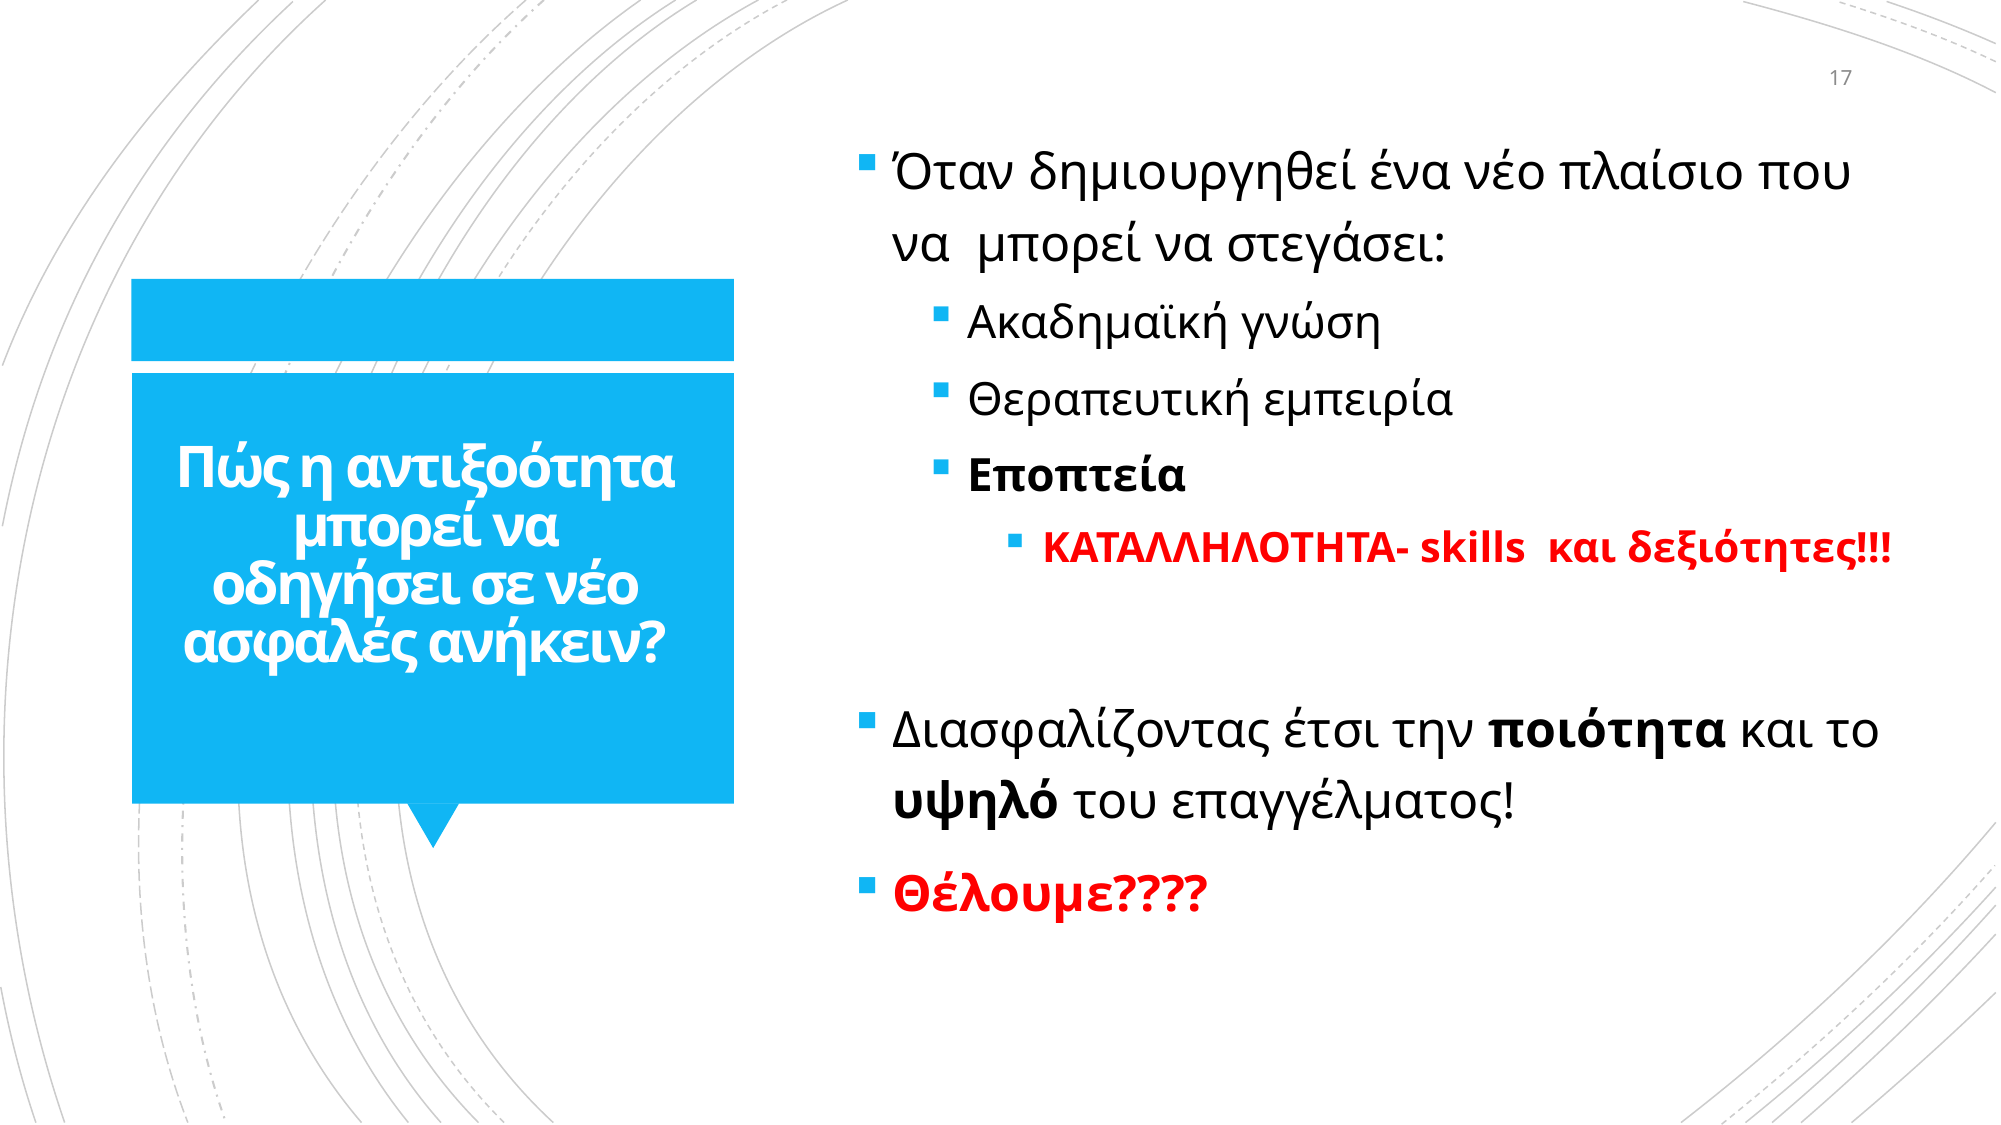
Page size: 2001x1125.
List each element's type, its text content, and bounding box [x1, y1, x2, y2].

slide_number 17 [1717, 52, 1868, 105]
title Πώς η αντιξοότητα μπορεί να οδηγήσει σε νέο ασφαλές ανήκειν? [129, 385, 720, 789]
list Όταν δημιουργηθεί ένα νέο πλαίσιο που να μπορεί να στεγάσει: Ακαδημαϊκή γνώση Θεραπευτική εμπειρία Εποπτεία ΚΑΤΑΛΛΗΛΟΤΗΤΑ- skills και δεξιότητες!!! Διασφαλίζοντας έτσι την ποιότητα και το υψηλό του επαγγέλματος! Θέλουμε???? [839, 131, 1932, 993]
